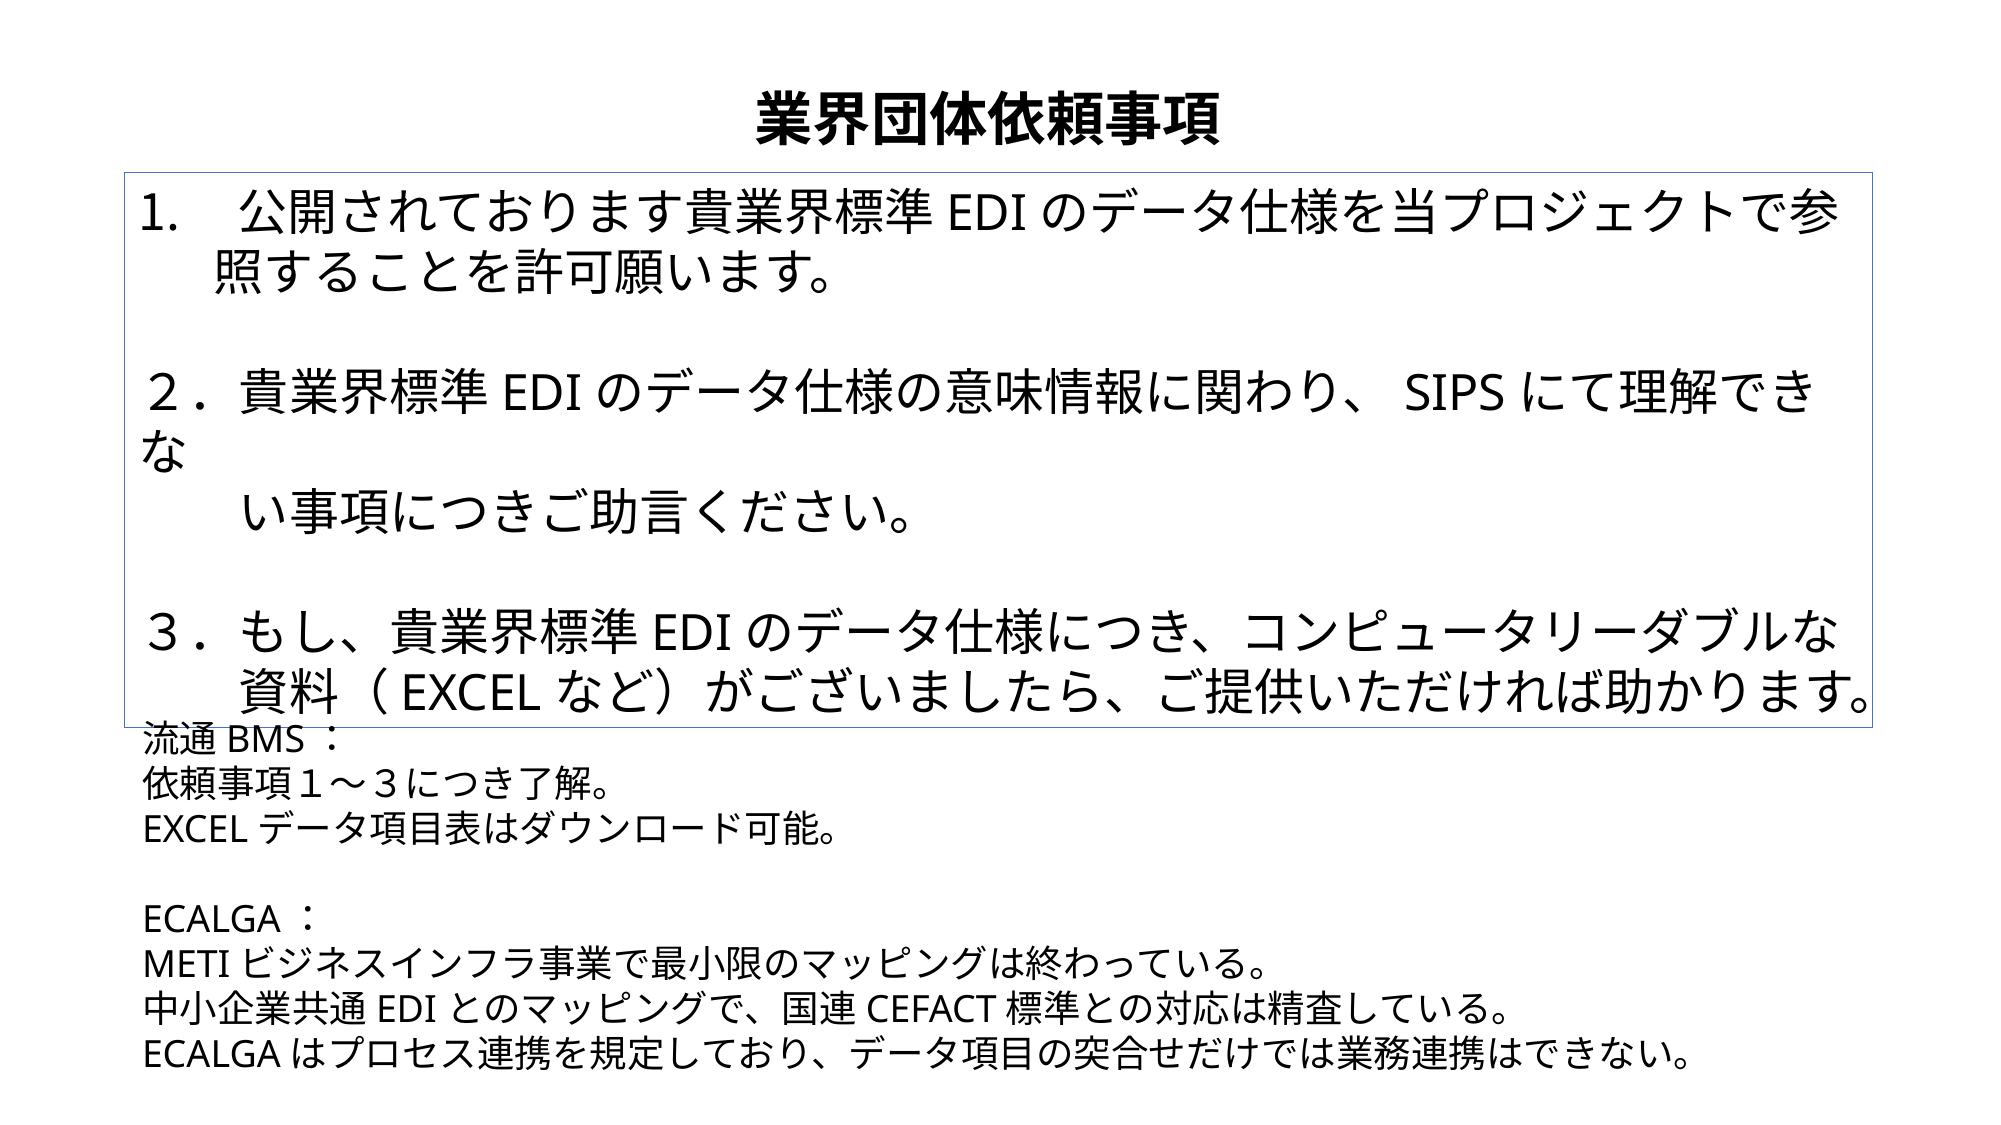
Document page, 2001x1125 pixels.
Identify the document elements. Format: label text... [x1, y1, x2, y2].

text_box 公開されております貴業界標準EDIのデータ仕様を当プロジェクトで参照することを許可願います。 ２．貴業界標準EDIのデータ仕様の意味情報に関わり、SIPSにて理解できな い事項につきご助言ください。 ３．もし、貴業界標準EDIのデータ仕様につき、コンピュータリーダブルな 資料（EXCELなど）がございましたら、ご提供いただければ助かります。 [124, 172, 1873, 728]
text_box 業界団体依頼事項 [222, 75, 1753, 160]
text_box 流通BMS： 依頼事項１～３につき了解。 EXCELデータ項目表はダウンロード可能。 ECALGA： METIビジネスインフラ事業で最小限のマッピングは終わっている。 中小企業共通EDIとのマッピングで、国連CEFACT標準との対応は精査している。 ECALGAはプロセス連携を規定しており、データ項目の突合せだけでは業務連携はできない。 [127, 707, 1876, 1125]
